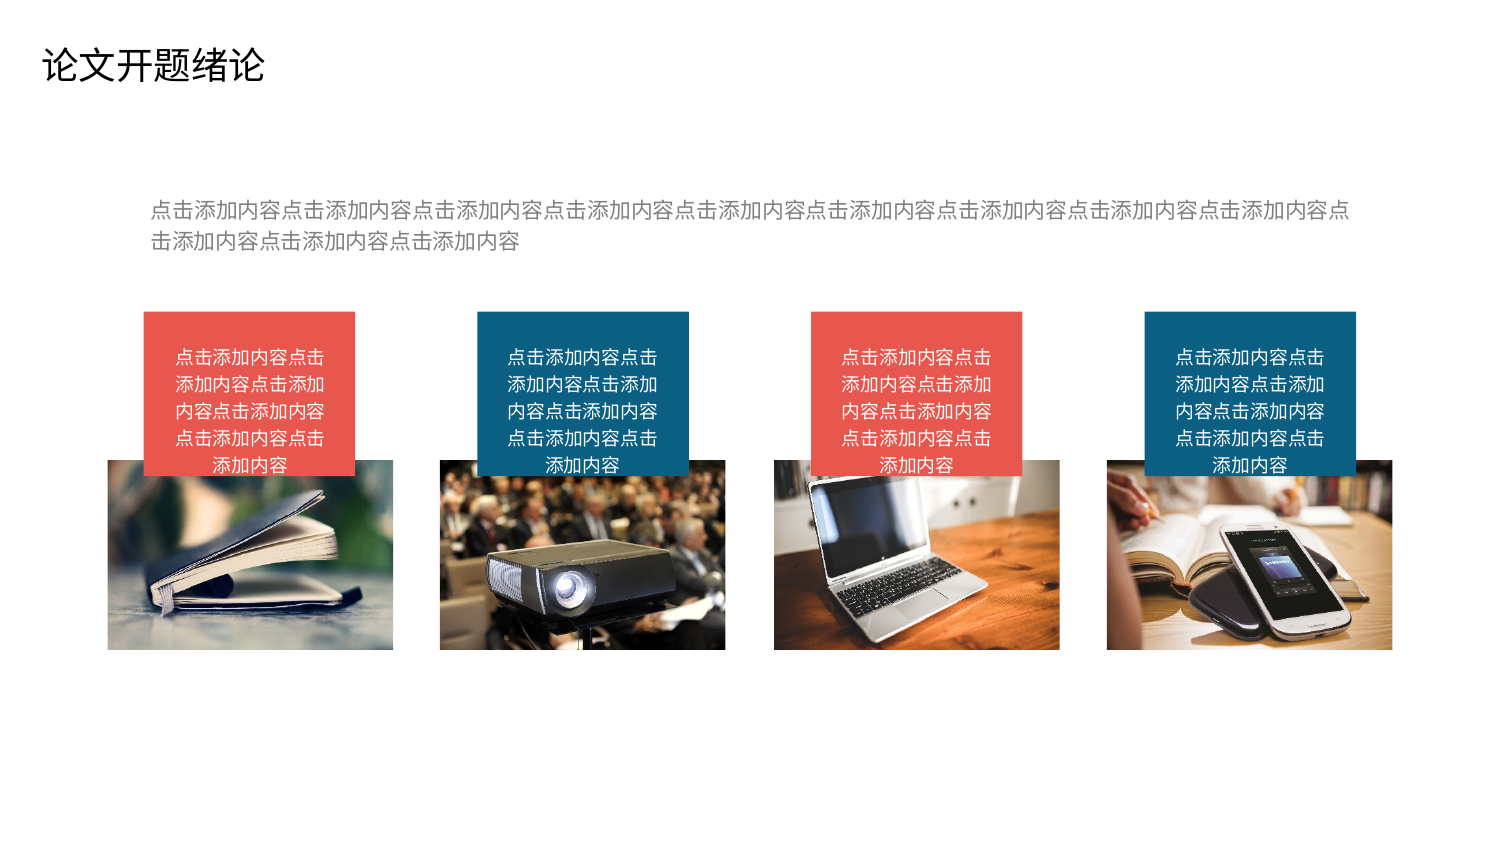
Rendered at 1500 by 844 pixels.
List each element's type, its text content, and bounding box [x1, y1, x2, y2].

text_box 点击添加内容点击添加内容点击添加内容点击添加内容点击添加内容点击添加内容 [1153, 333, 1348, 460]
picture [1106, 460, 1393, 650]
text_box [810, 311, 1024, 460]
text_box [143, 311, 356, 460]
picture [107, 460, 394, 650]
text_box 点击添加内容点击添加内容点击添加内容点击添加内容点击添加内容点击添加内容 [153, 333, 348, 460]
text_box 点击添加内容点击添加内容点击添加内容点击添加内容点击添加内容点击添加内容点击添加内容点击添加内容点击添加内容点击添加内容点击添加内容点击添加内容 [135, 184, 1367, 262]
text_box [476, 311, 690, 460]
picture [774, 460, 1060, 650]
text_box 点击添加内容点击添加内容点击添加内容点击添加内容点击添加内容点击添加内容 [485, 333, 680, 460]
text_box 点击添加内容点击添加内容点击添加内容点击添加内容点击添加内容点击添加内容 [819, 333, 1014, 460]
text_box [1144, 311, 1357, 460]
picture [439, 460, 726, 650]
